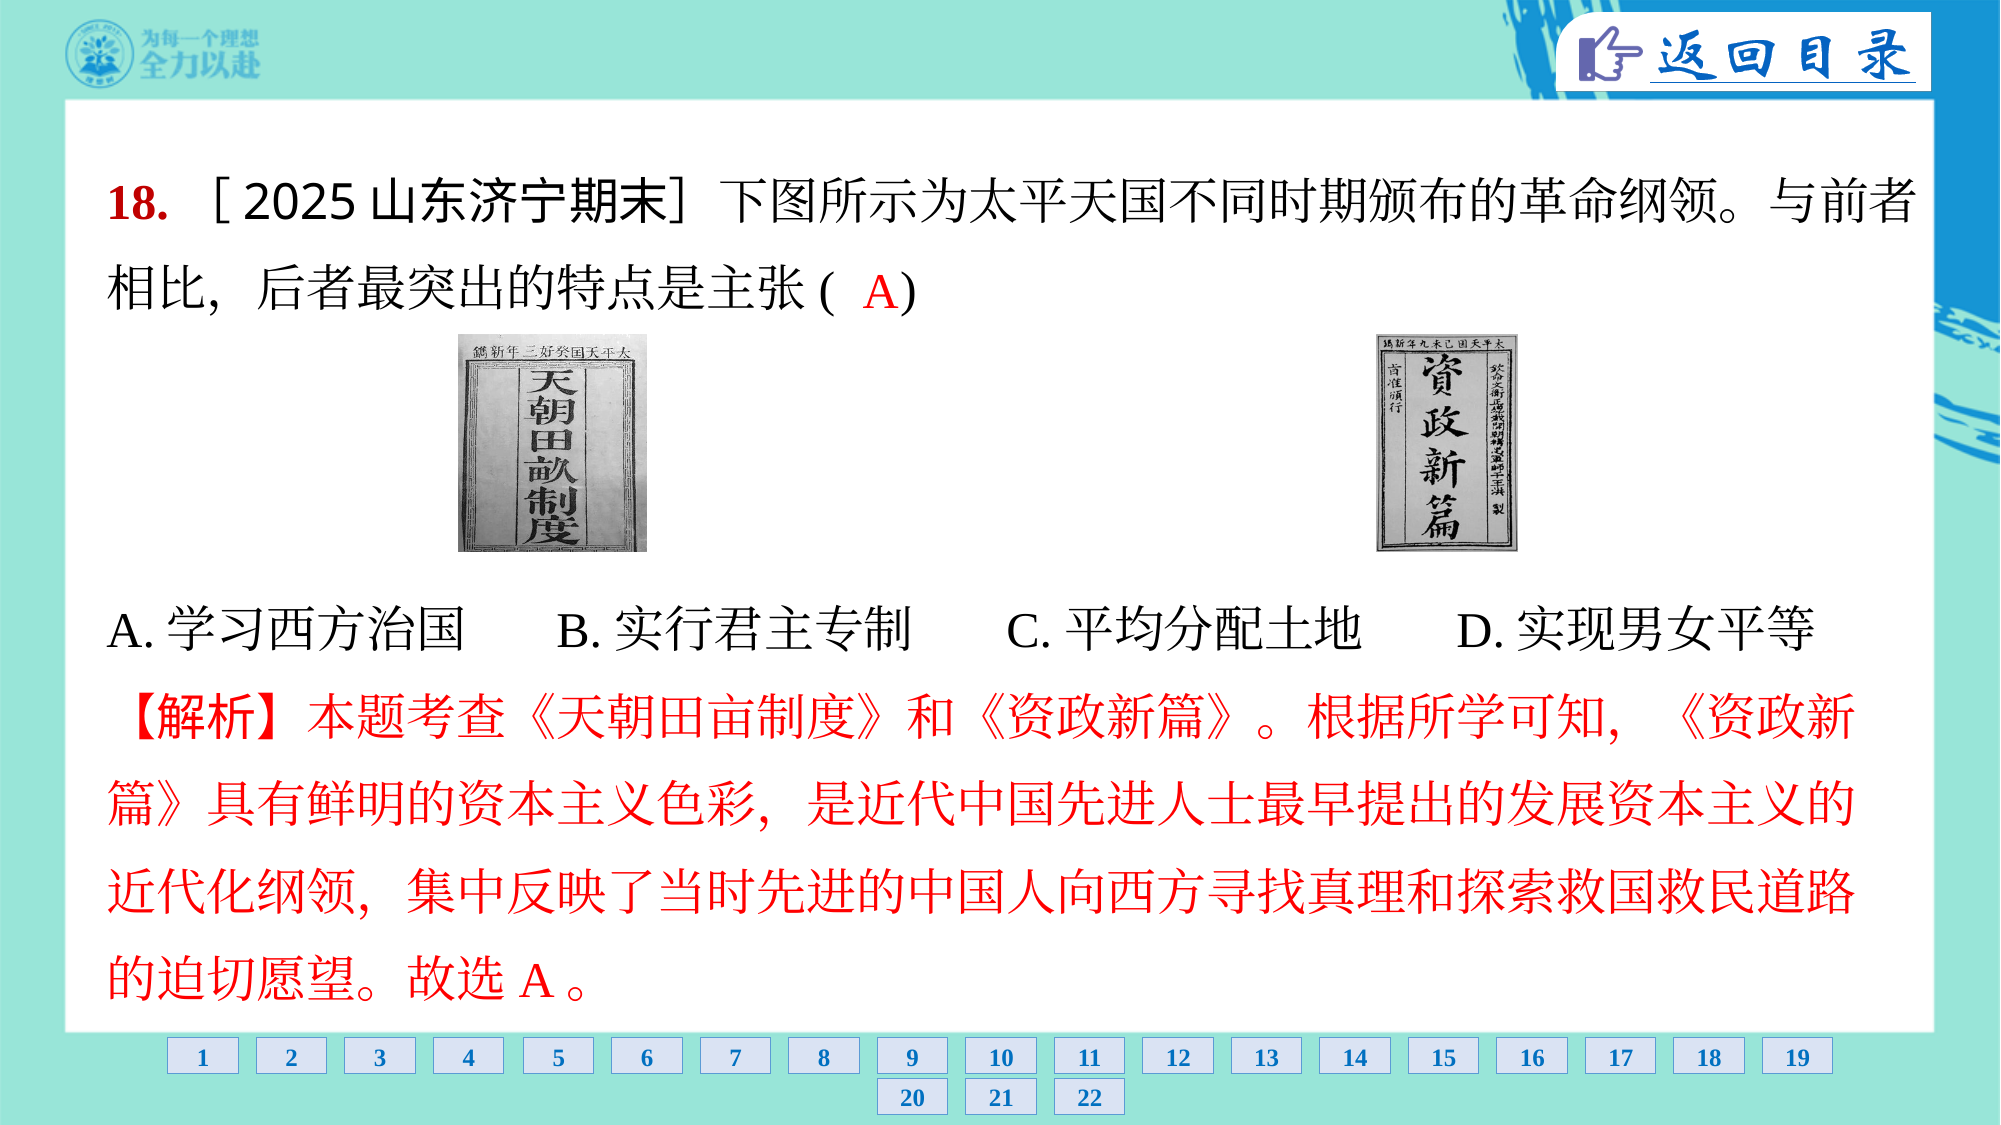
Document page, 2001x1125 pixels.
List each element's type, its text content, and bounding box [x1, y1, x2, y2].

text_box 【解析】本题考查《天朝田亩制度》和《资政新篇》。根据所学可知，《资政新 篇》具有鲜明的资本主义色彩，是近代中国先进人士最早提出的发展资本主义的 近代化纲领，集中反映了当时先进的中国人向西方寻找真理和探索救国救民道路 的迫切愿望。故选A。 [106, 657, 1895, 1008]
picture [0, 0, 2000, 1125]
text_box 18.［2025山东济宁期末］下图所示为太平天国不同时期颁布的革命纲领。与前者 相比，后者最突出的特点是主张( ) [106, 141, 1895, 317]
text_box A [844, 230, 917, 319]
text_box A.学习西方治国 B.实行君主专制 C.平均分配土地 D.实现男女平等 [106, 573, 1895, 657]
